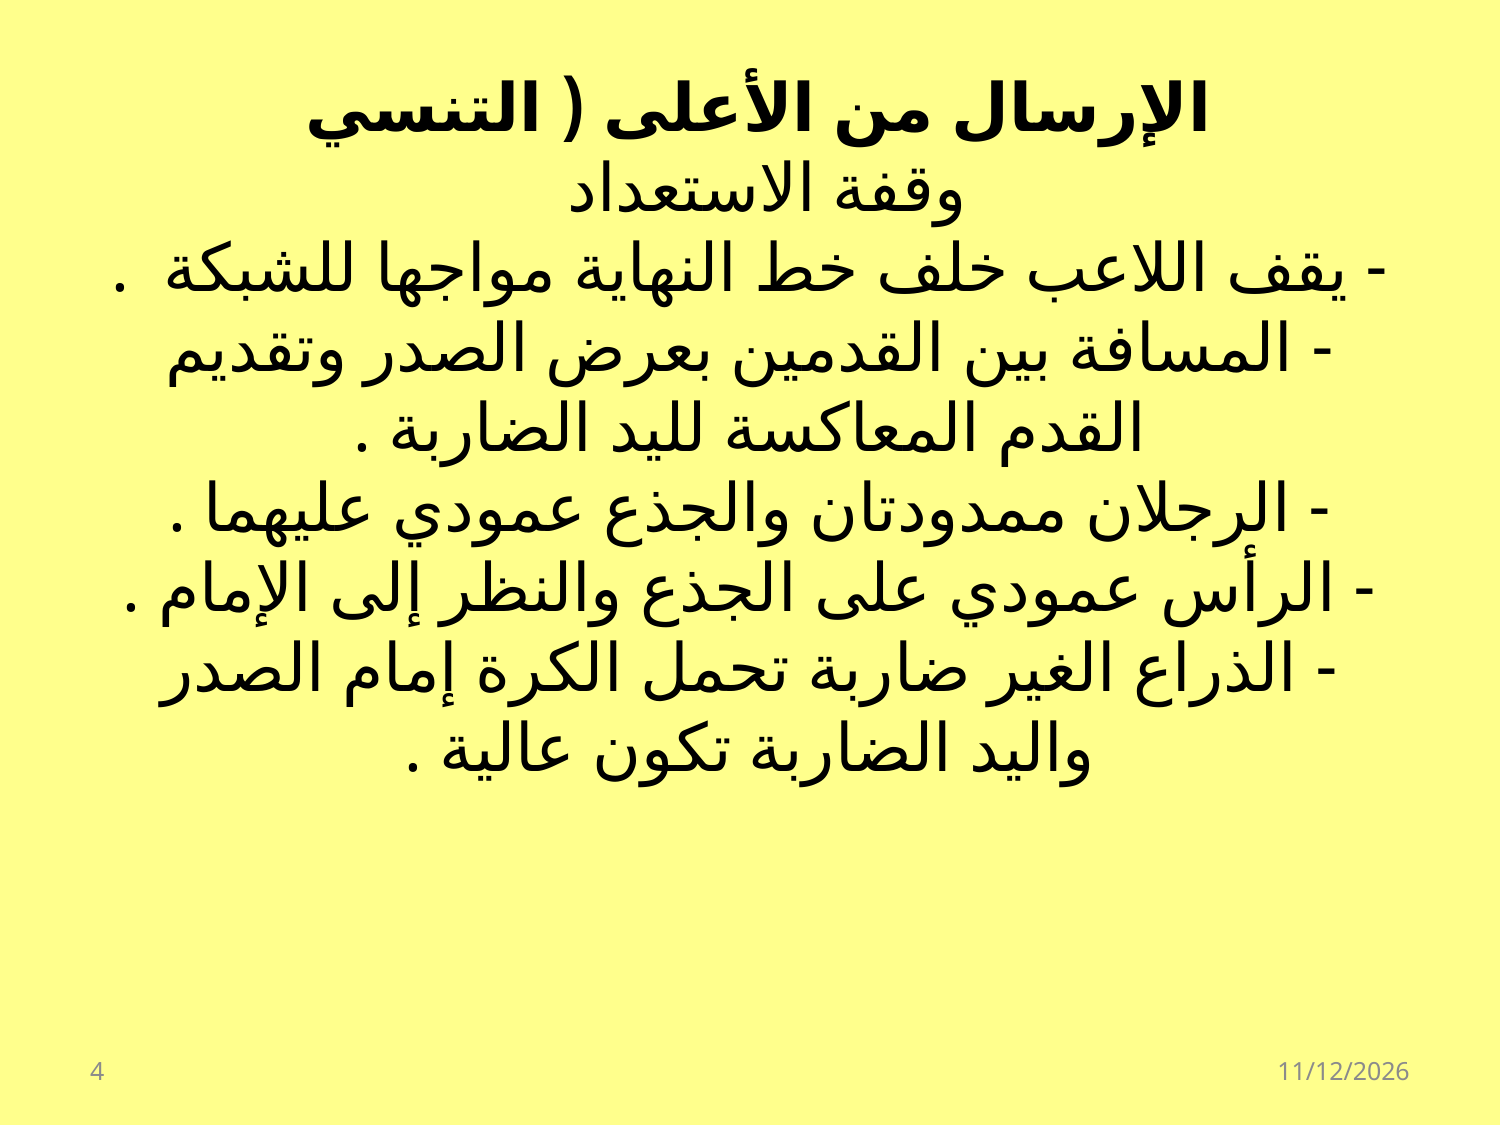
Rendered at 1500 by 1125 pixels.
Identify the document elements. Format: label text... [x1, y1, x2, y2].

slide_number 4 [75, 1042, 425, 1103]
title الإرسال من الأعلى ( التنسي وقفة الاستعداد - يقف اللاعب خلف خط النهاية مواجها للشبكة . - المسافة بين القدمين بعرض الصدر وتقديم القدم المعاكسة لليد الضاربة . - الرجلان ممدودتان والجذع عمودي عليهما . - الرأس عمودي على الجذع والنظر إلى الإمام . - الذراع الغير ضاربة تحمل الكرة إمام الصدر واليد الضاربة تكون عالية . [75, 35, 1425, 1055]
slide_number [1074, 1042, 1425, 1103]
